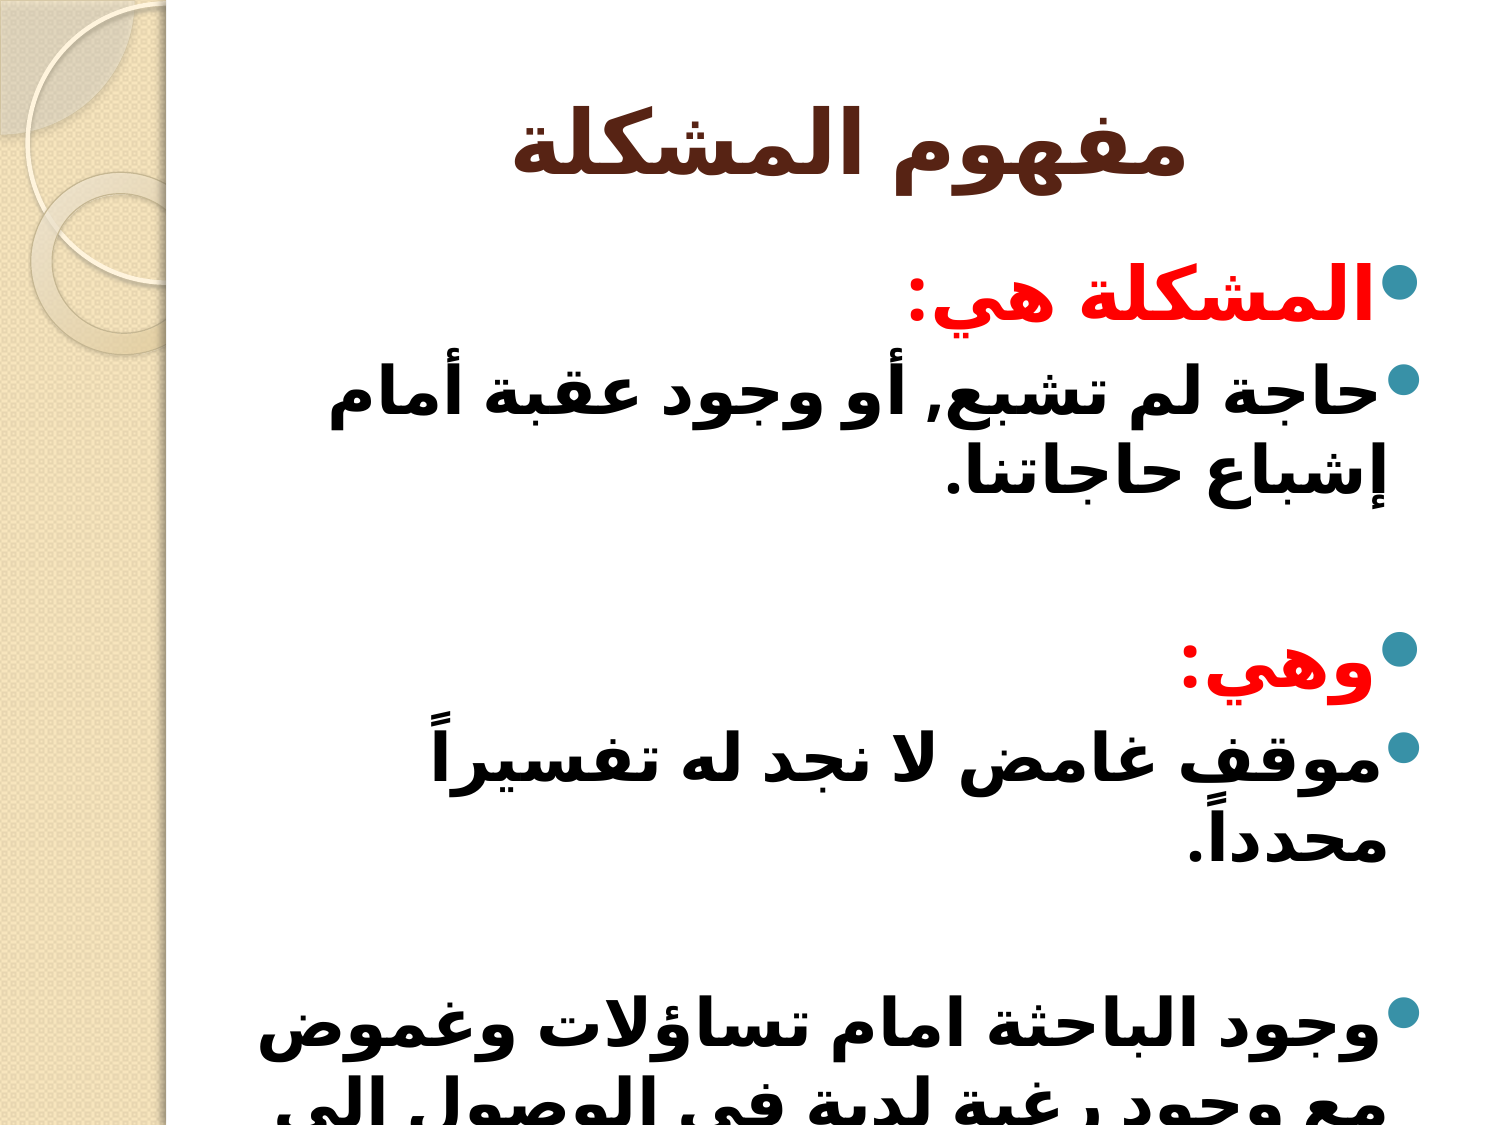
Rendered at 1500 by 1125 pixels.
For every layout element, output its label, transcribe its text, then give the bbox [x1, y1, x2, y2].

list المشكلة هي: حاجة لم تشبع, أو وجود عقبة أمام إشباع حاجاتنا. وهي: موقف غامض لا نجد له تفسيراً محدداً. وجود الباحثة امام تساؤلات وغموض مع وجود رغبة لدية في الوصول إلى الحقيقة [235, 237, 1466, 1025]
title مفهوم المشكلة [235, 45, 1466, 233]
